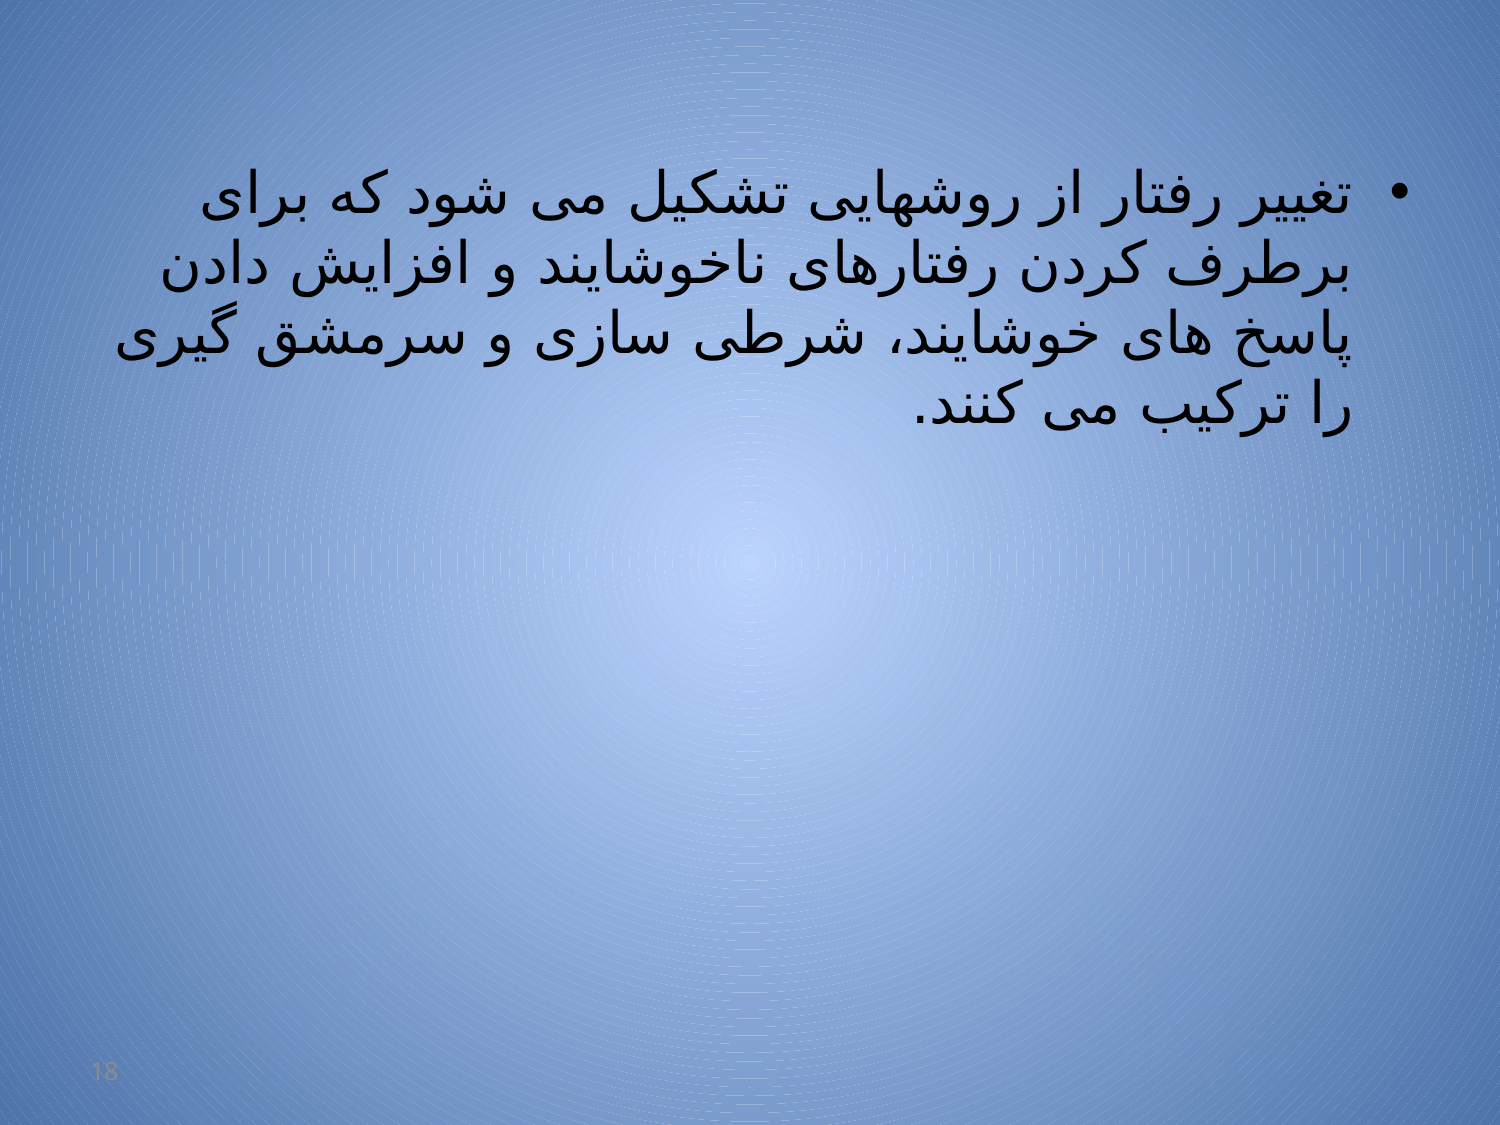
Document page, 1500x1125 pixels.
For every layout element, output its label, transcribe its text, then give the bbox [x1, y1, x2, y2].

list تغییر رفتار از روشهایی تشکیل می شود که برای برطرف کردن رفتارهای ناخوشایند و افزایش دادن پاسخ های خوشایند، شرطی سازی و سرمشق گیری را ترکیب می کنند. [75, 66, 1425, 1005]
slide_number 18 [75, 1042, 425, 1103]
